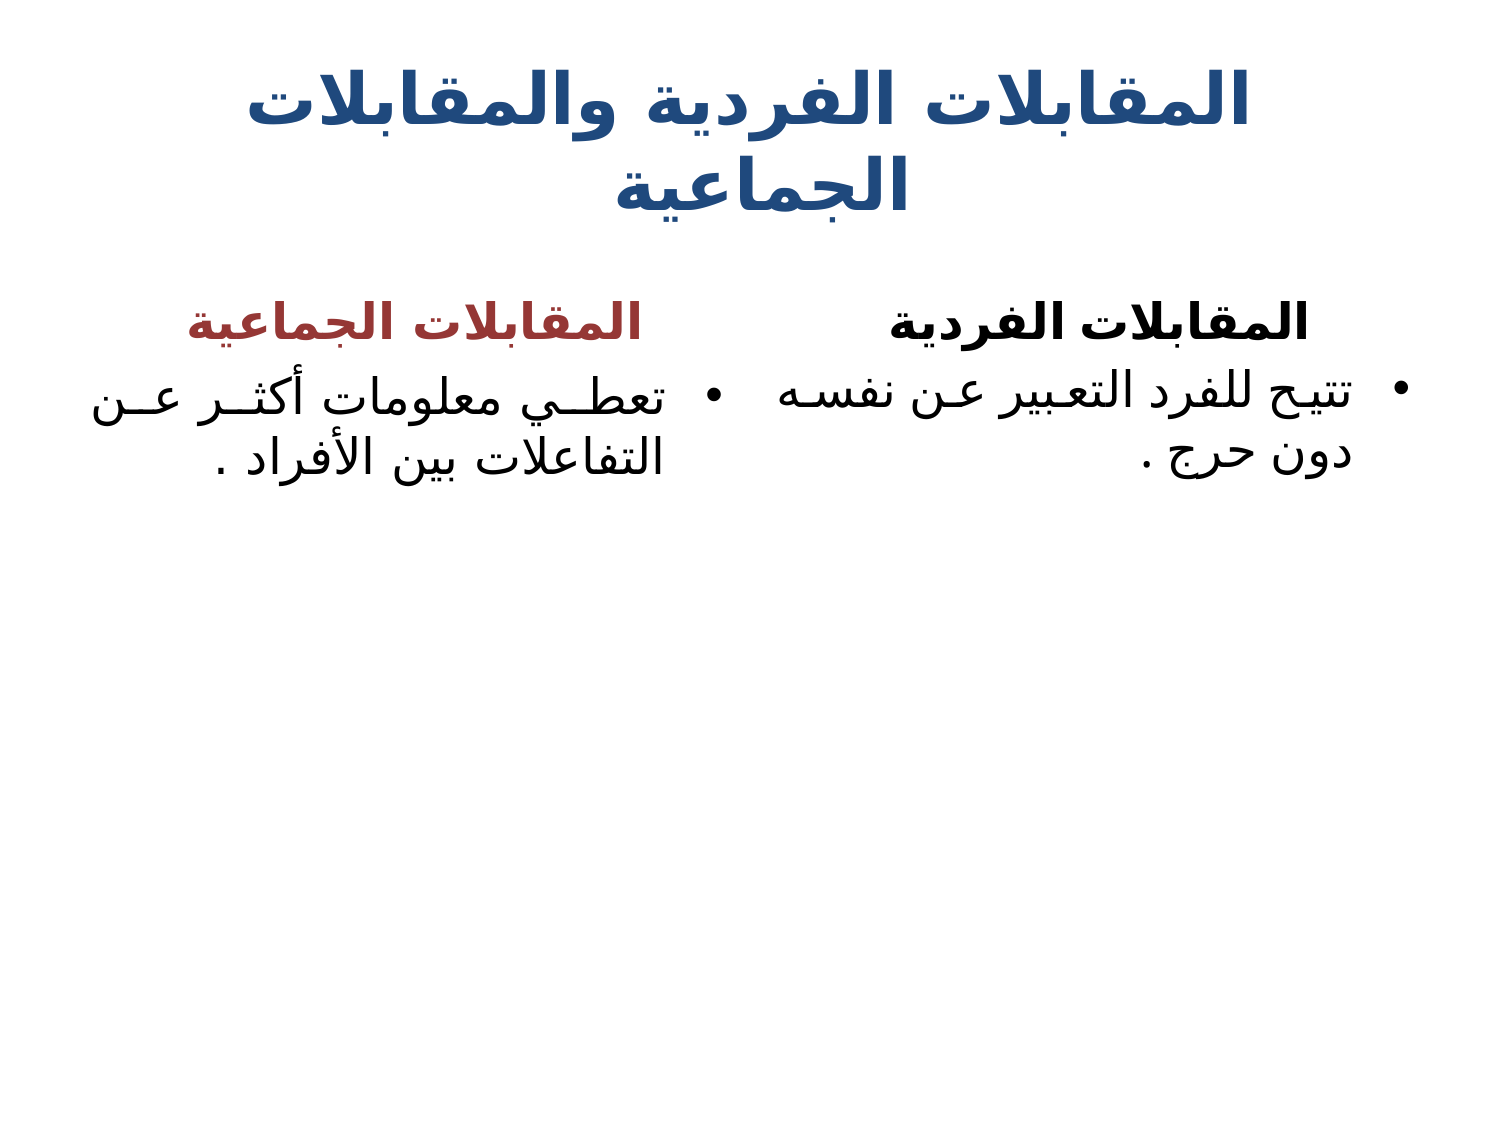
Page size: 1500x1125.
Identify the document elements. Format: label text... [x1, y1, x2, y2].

list المقابلات الجماعية [75, 251, 738, 356]
title المقابلات الفردية والمقابلات الجماعية [75, 45, 1425, 233]
list المقابلات الفردية [761, 251, 1425, 349]
list تعطي معلومات أكثر عن التفاعلات بين الأفراد . [75, 356, 738, 1005]
list تتيح للفرد التعبير عن نفسه دون حرج . [761, 349, 1425, 999]
